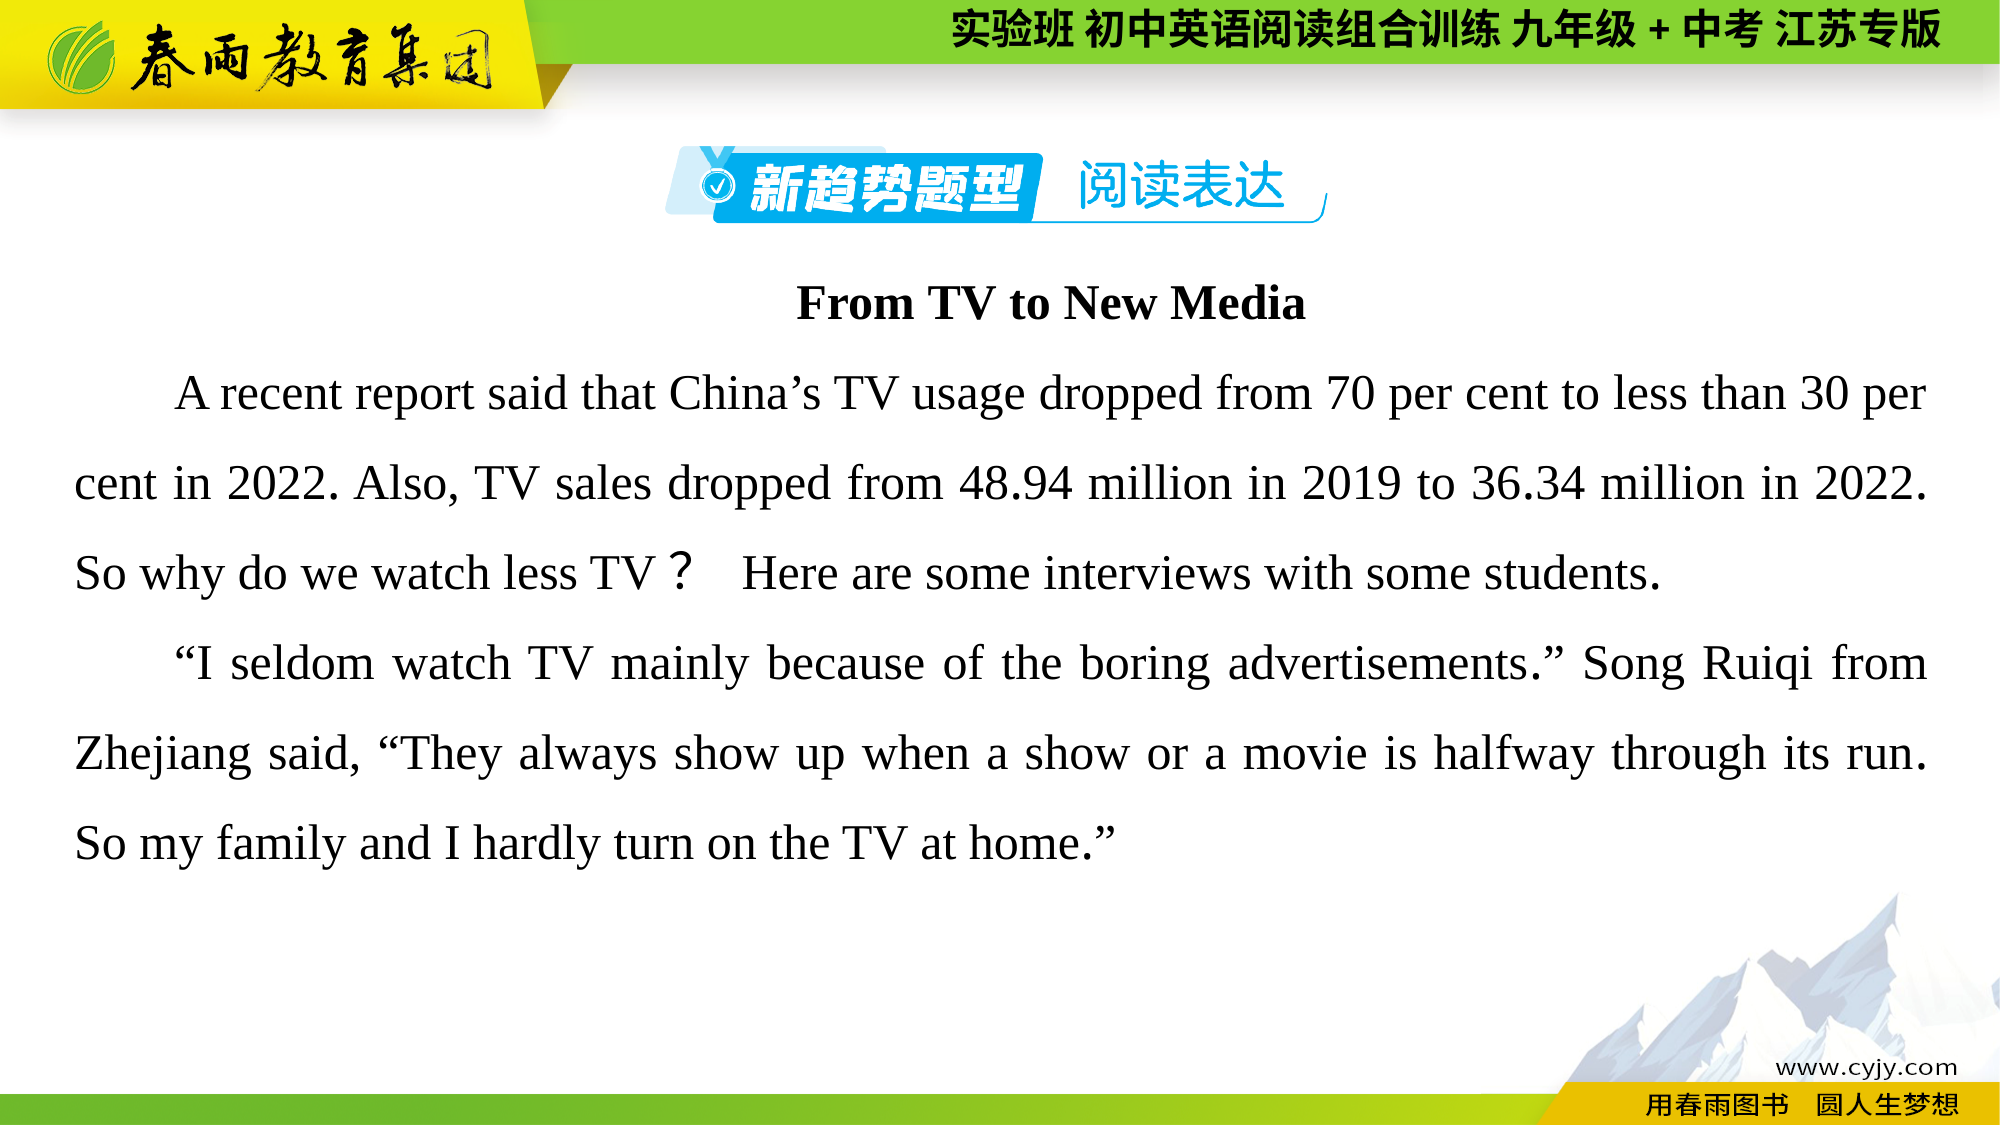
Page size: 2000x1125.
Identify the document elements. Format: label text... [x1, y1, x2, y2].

list From TV to New Media A recent report said that China’s TV usage dropped from 70 per cent to less than 30 per cent in 2022. Also, TV sales dropped from 48.94 million in 2019 to 36.34 million in 2022. So why do we watch less TV？ Here are some interviews with some students. “I seldom watch TV mainly because of the boring advertisements.” Song Ruiqi from Zhejiang said, “They always show up when a show or a movie is halfway through its run. So my family and I hardly turn on the TV at home.” [59, 231, 1944, 872]
picture [0, 0, 2000, 1125]
